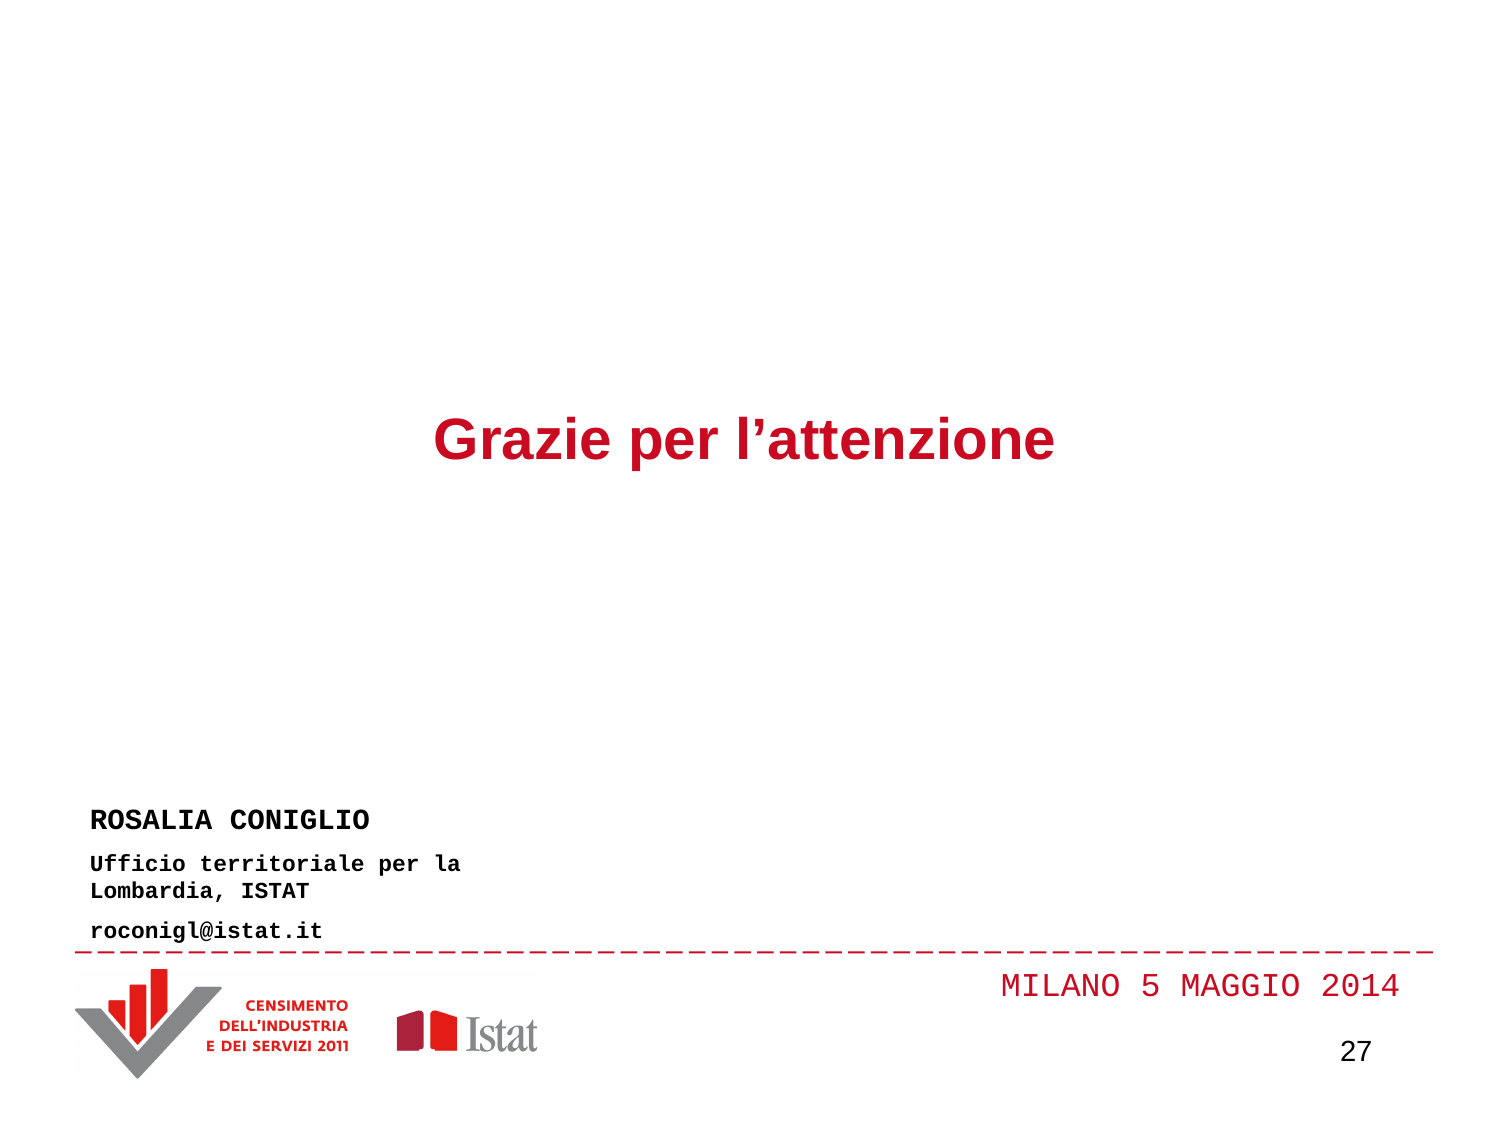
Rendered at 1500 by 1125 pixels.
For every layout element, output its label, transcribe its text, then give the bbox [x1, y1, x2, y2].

picture [74, 969, 538, 1082]
slide_number 27 [1074, 1025, 1388, 1100]
text_box ROSALIA CONIGLIO Ufficio territoriale per la Lombardia, ISTAT roconigl@istat.it [75, 793, 479, 951]
text_box Grazie per l’attenzione [419, 394, 1117, 479]
